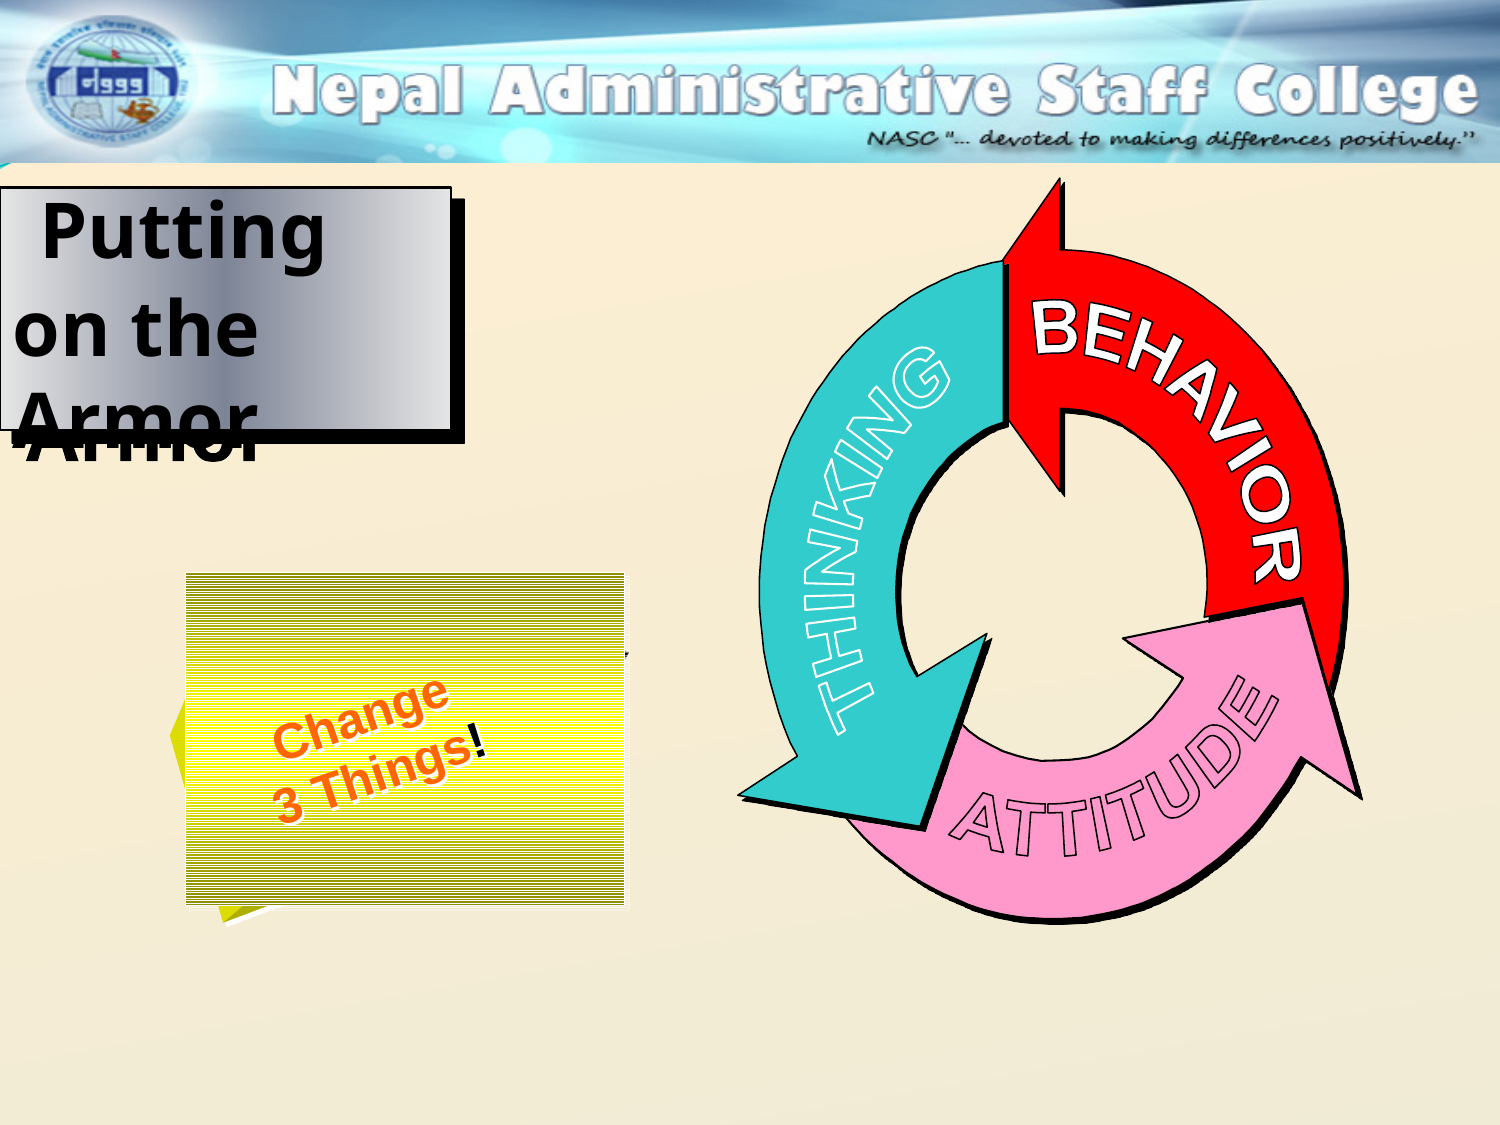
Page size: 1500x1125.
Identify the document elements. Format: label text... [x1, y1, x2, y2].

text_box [737, 260, 1004, 827]
picture [0, 0, 1500, 163]
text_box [159, 571, 630, 929]
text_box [833, 601, 1358, 920]
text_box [948, 177, 1345, 691]
title Putting on the Armor [0, 187, 451, 431]
